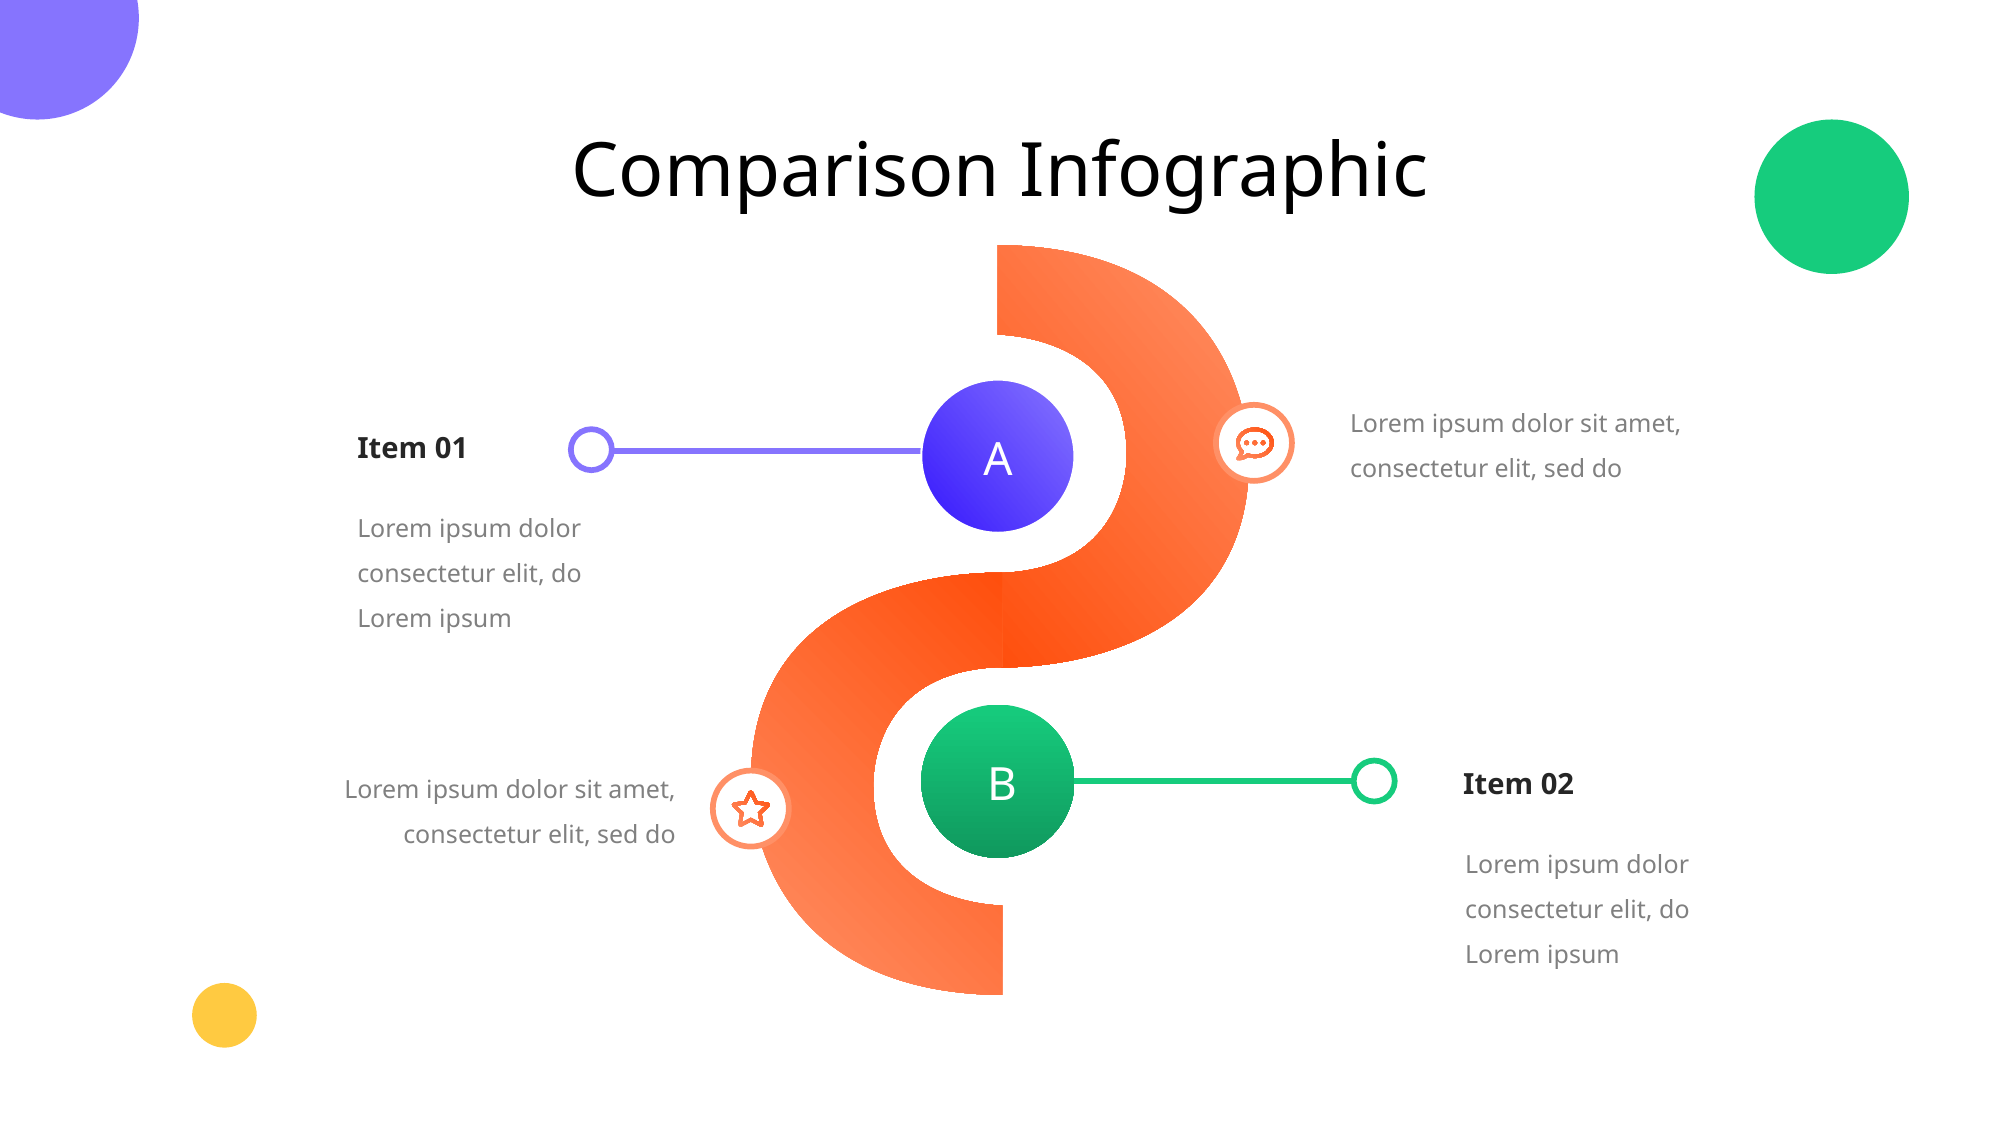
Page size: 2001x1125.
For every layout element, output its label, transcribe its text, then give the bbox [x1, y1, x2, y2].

text_box [711, 769, 751, 848]
text_box [1352, 759, 1396, 803]
text_box Item 02 [1448, 758, 1671, 808]
text_box [569, 428, 613, 472]
text_box Item 01 [342, 421, 565, 472]
text_box Lorem ipsum dolor consectetur elit, do Lorem ipsum [342, 490, 604, 640]
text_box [751, 245, 1249, 995]
text_box [1753, 118, 1910, 275]
text_box [0, 0, 140, 121]
text_box Lorem ipsum dolor sit amet, consectetur elit, sed do [314, 751, 692, 856]
text_box [1249, 426, 1275, 460]
text_box [191, 981, 258, 1049]
text_box [730, 789, 751, 828]
text_box Lorem ipsum dolor sit amet, consectetur elit, sed do [1335, 385, 1712, 490]
text_box Lorem ipsum dolor consectetur elit, do Lorem ipsum [1450, 826, 1712, 977]
title Comparison Infographic [137, 59, 1863, 278]
text_box [1249, 403, 1293, 482]
